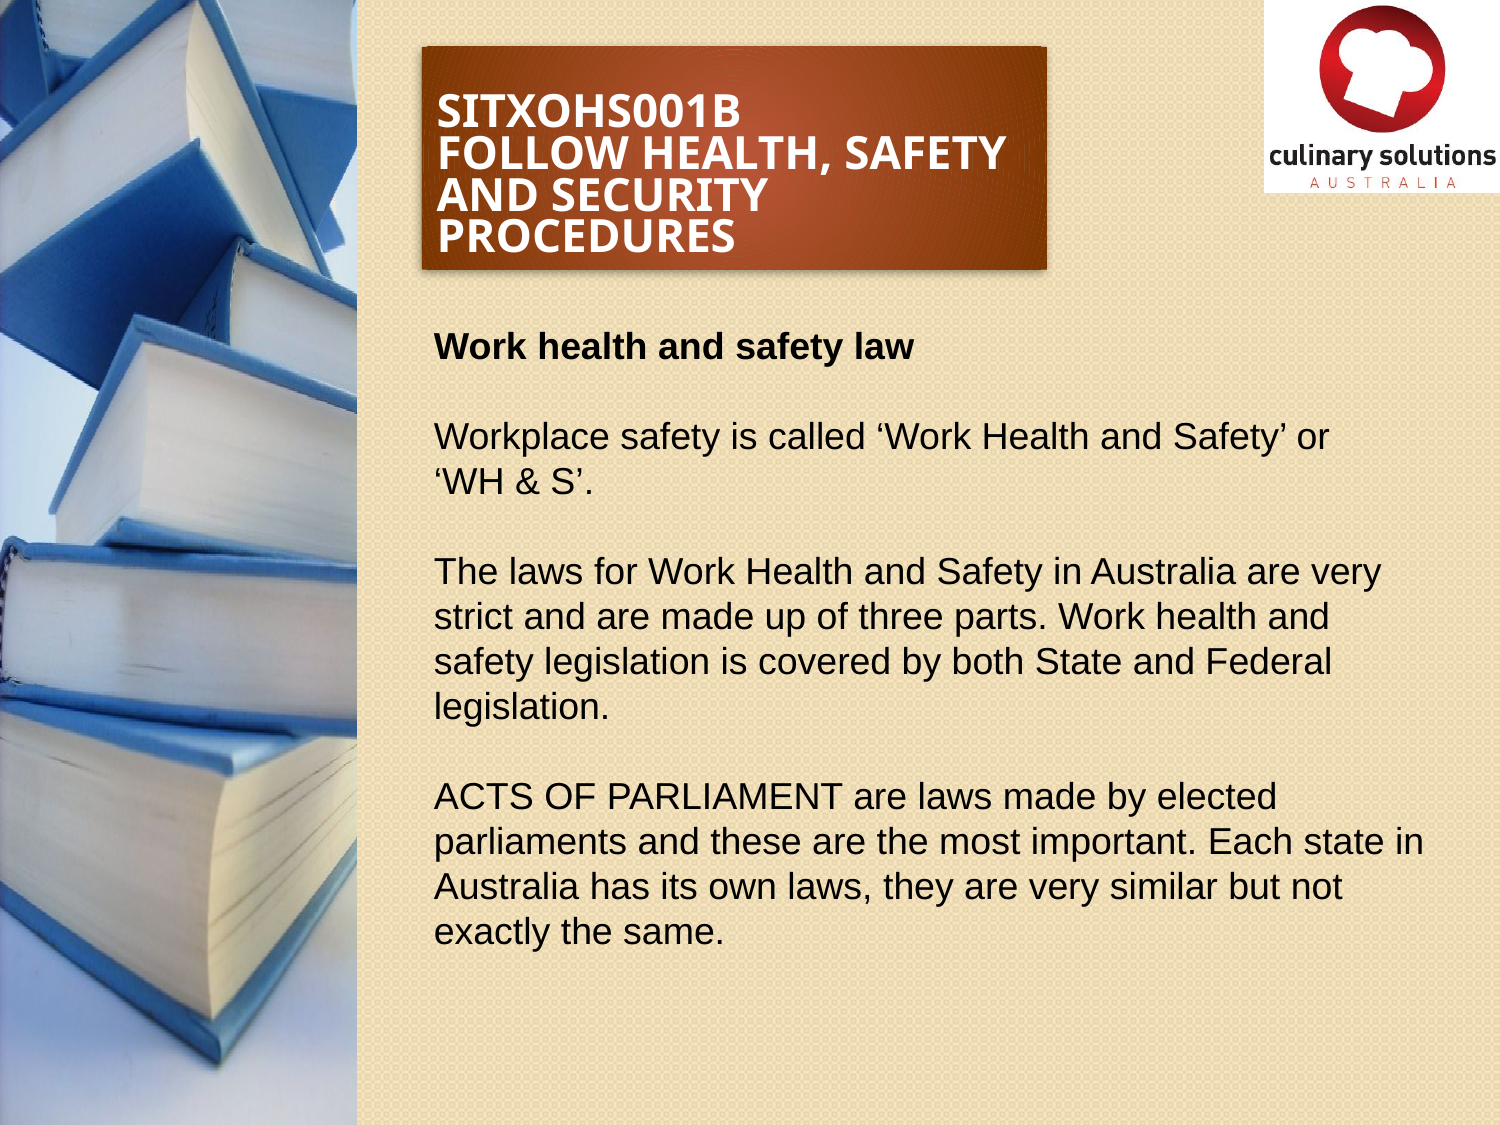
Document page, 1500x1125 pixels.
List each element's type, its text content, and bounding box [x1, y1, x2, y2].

title SITXOHS001B Follow HEALTH, SAFETY AND SECURITY PROCEDURES [421, 46, 1047, 270]
picture [1263, 0, 1500, 193]
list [0, 0, 357, 1125]
text_box Work health and safety law Workplace safety is called ‘Work Health and Safety’ or ‘WH & S’. The laws for Work Health and Safety in Australia are very strict and are made up of three parts. Work health and safety legislation is covered by both State and Federal legislation. ACTS OF PARLIAMENT are laws made by elected parliaments and these are the most important. Each state in Australia has its own laws, they are very similar but not exactly the same. [419, 314, 1447, 1005]
